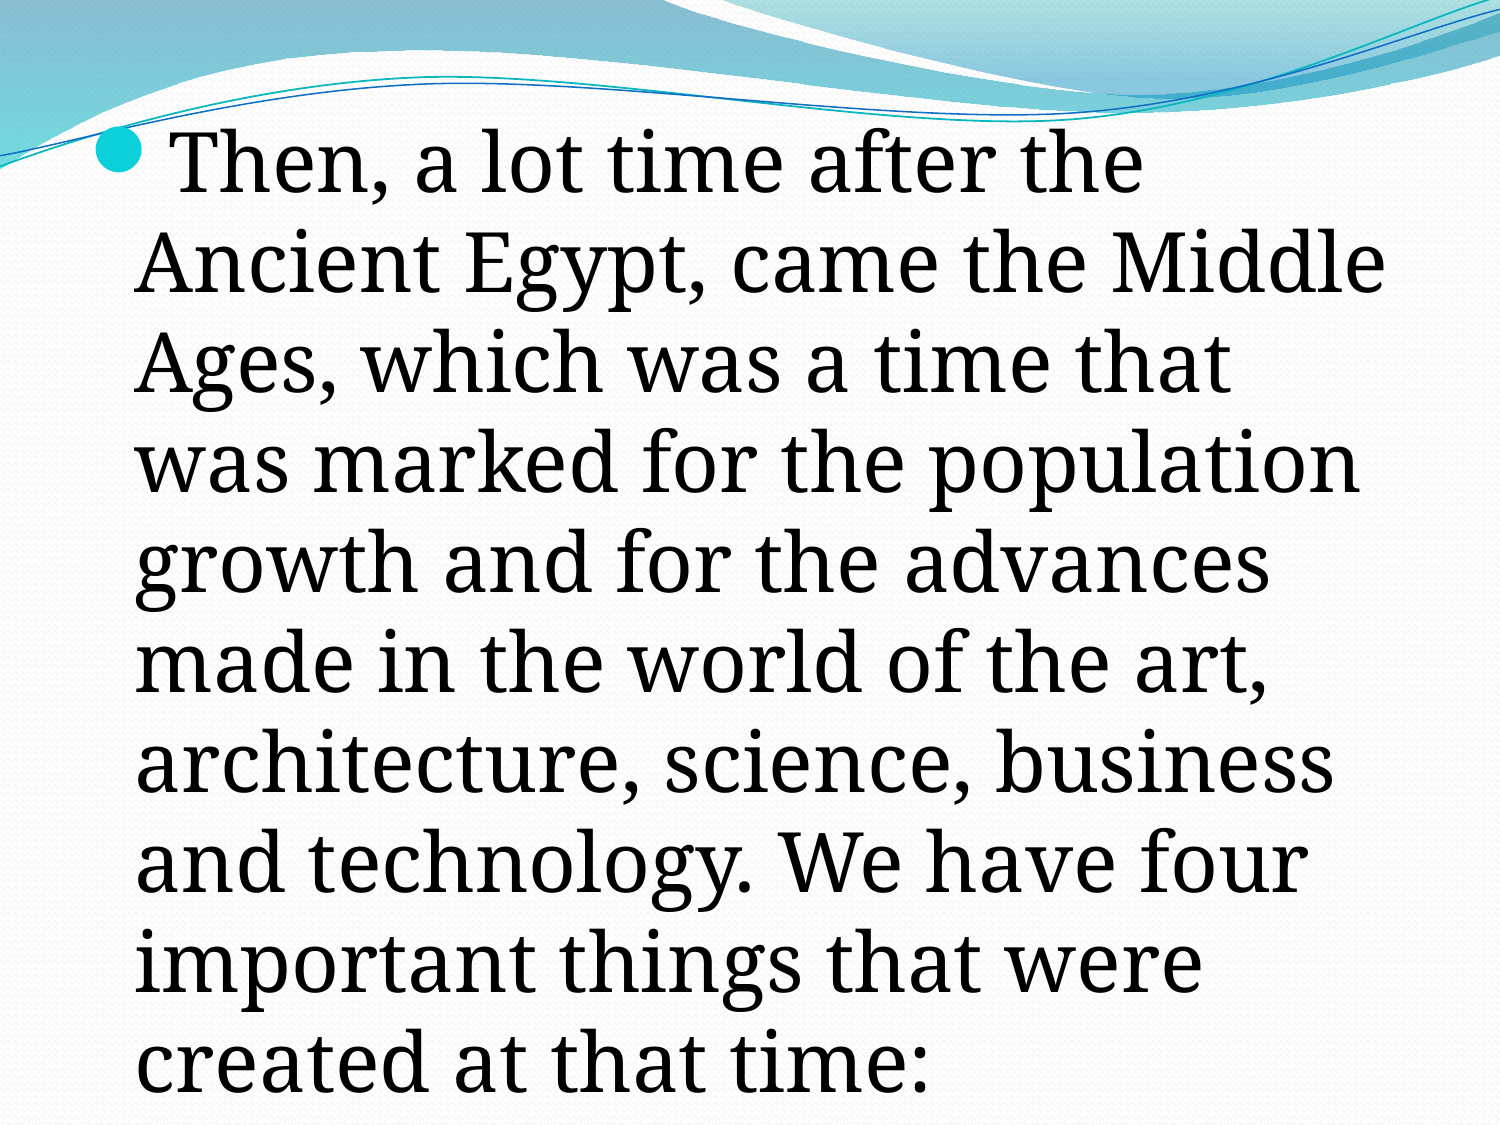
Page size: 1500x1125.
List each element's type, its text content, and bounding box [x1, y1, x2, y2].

list Then, a lot time after the Ancient Egypt, came the Middle Ages, which was a time that was marked for the population growth and for the advances made in the world of the art, architecture, science, business and technology. We have four important things that were created at that time: [75, 101, 1425, 1038]
